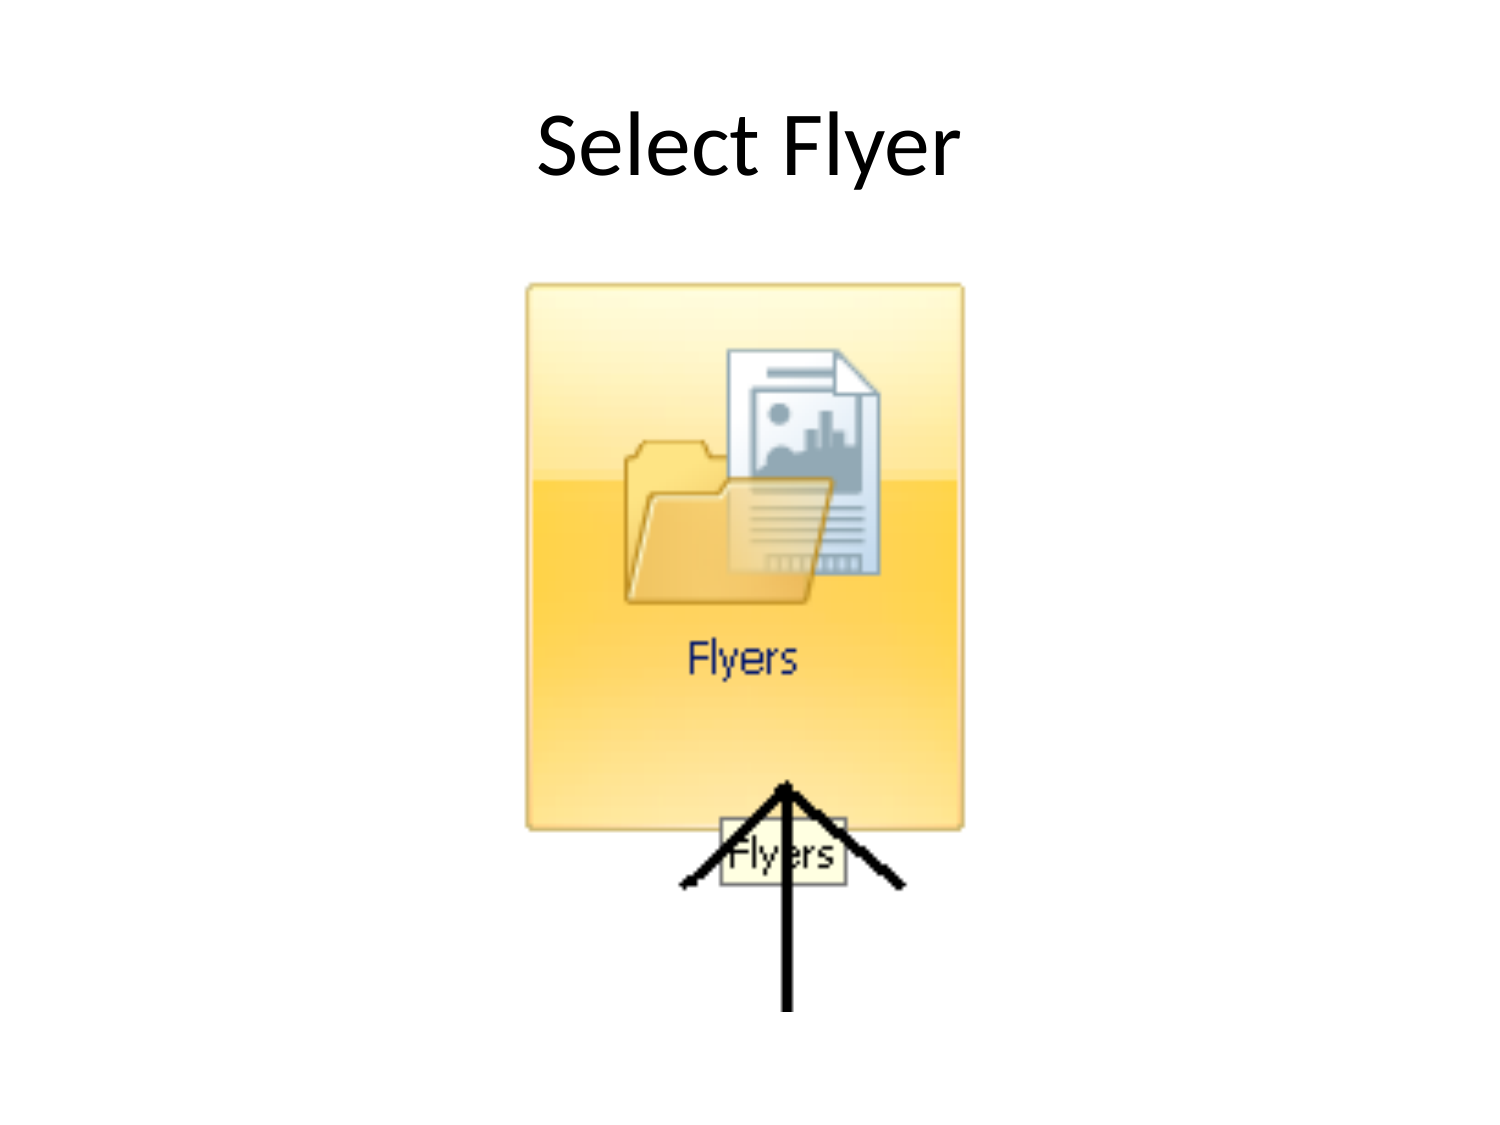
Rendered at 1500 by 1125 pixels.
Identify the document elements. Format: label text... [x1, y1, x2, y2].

title Select Flyer [75, 45, 1425, 233]
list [512, 255, 988, 1013]
